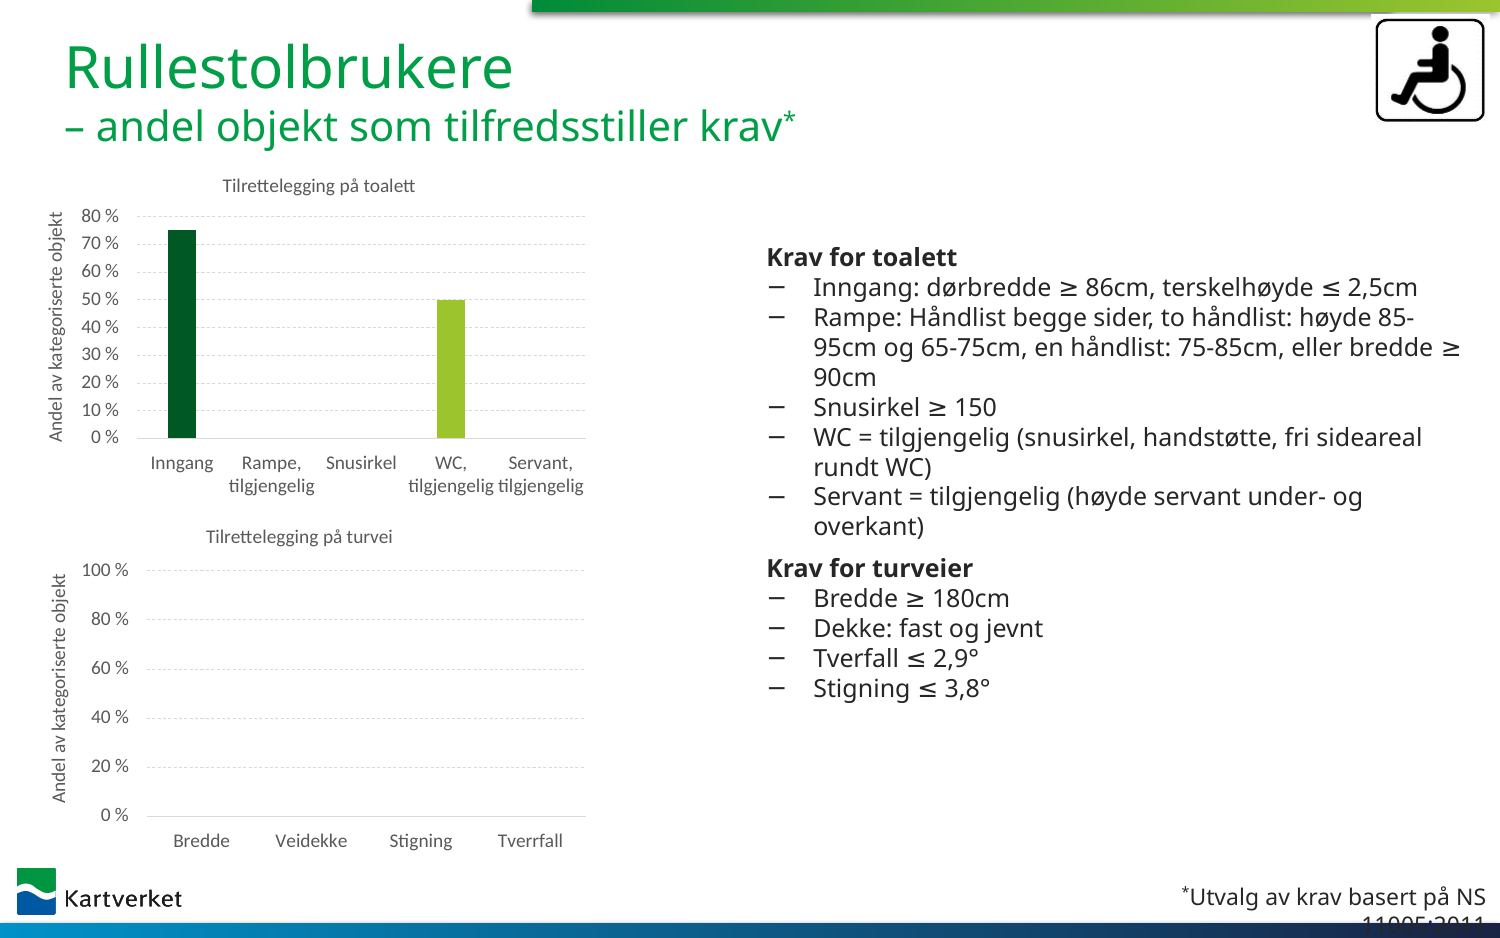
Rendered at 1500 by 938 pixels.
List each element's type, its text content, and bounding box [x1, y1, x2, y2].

text_box Rullestolbrukere – andel objekt som tilfredsstiller krav* [49, 14, 1431, 158]
picture [41, 520, 597, 859]
text_box *Utvalg av krav basert på NS 11005:2011 [1068, 873, 1500, 938]
text_box Krav for turveier Bredde ≥ 180cm Dekke: fast og jevnt Tverfall ≤ 2,9° Stigning ≤ 3,8° [751, 545, 1483, 710]
picture [41, 166, 598, 505]
text_box Krav for toalett Inngang: dørbredde ≥ 86cm, terskelhøyde ≤ 2,5cm Rampe: Håndlist begge sider, to håndlist: høyde 85-95cm og 65-75cm, en håndlist: 75-85cm, eller bredde ≥ 90cm Snusirkel ≥ 150 WC = tilgjengelig (snusirkel, handstøtte, fri sideareal rundt WC) Servant = tilgjengelig (høyde servant under- og overkant) [751, 234, 1483, 545]
picture [1371, 13, 1491, 127]
